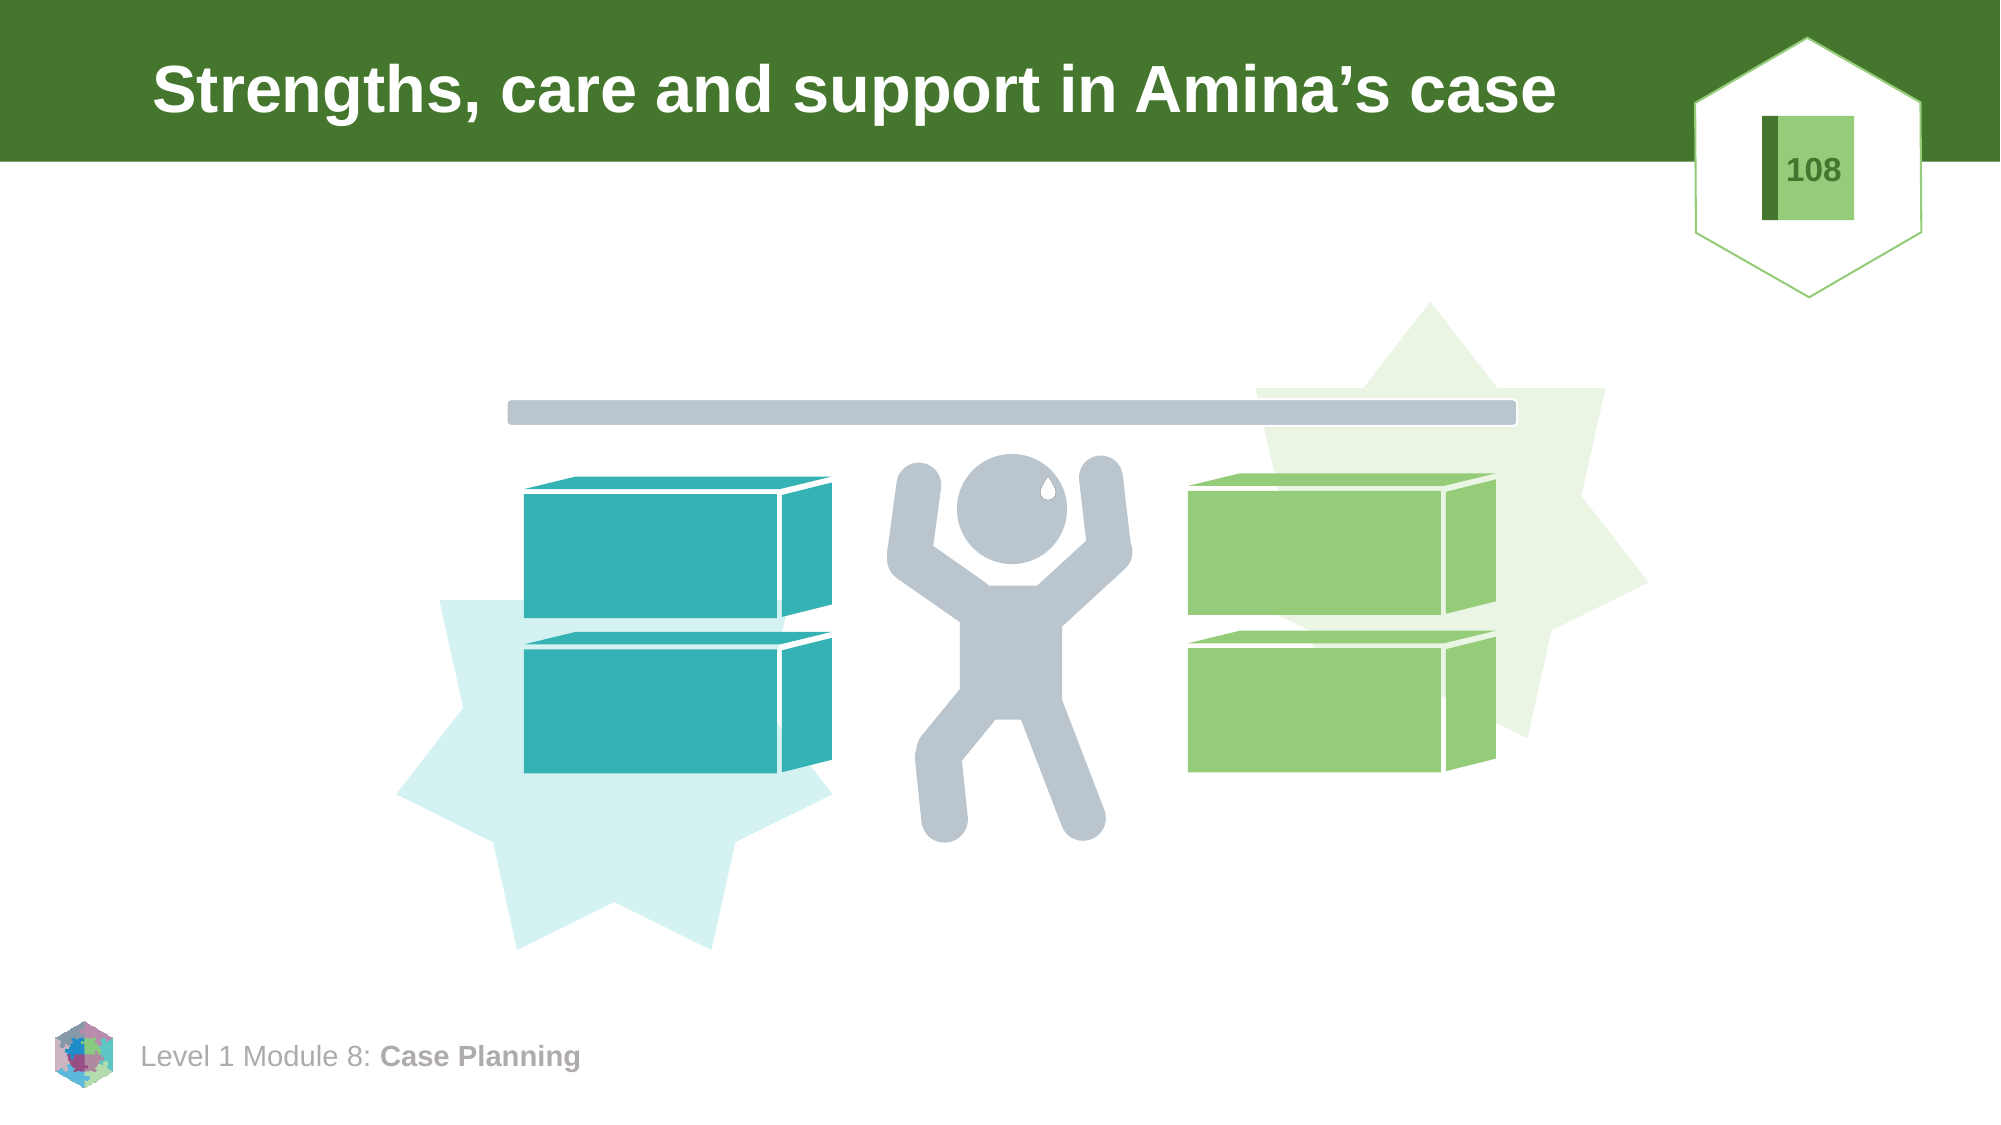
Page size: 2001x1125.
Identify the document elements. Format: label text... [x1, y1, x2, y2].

text_box [394, 598, 736, 952]
picture [55, 1021, 113, 1088]
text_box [1677, 55, 1939, 280]
title Strengths, care and support in Amina’s case [137, 19, 1863, 163]
text_box [1254, 300, 1651, 740]
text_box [506, 399, 1518, 845]
